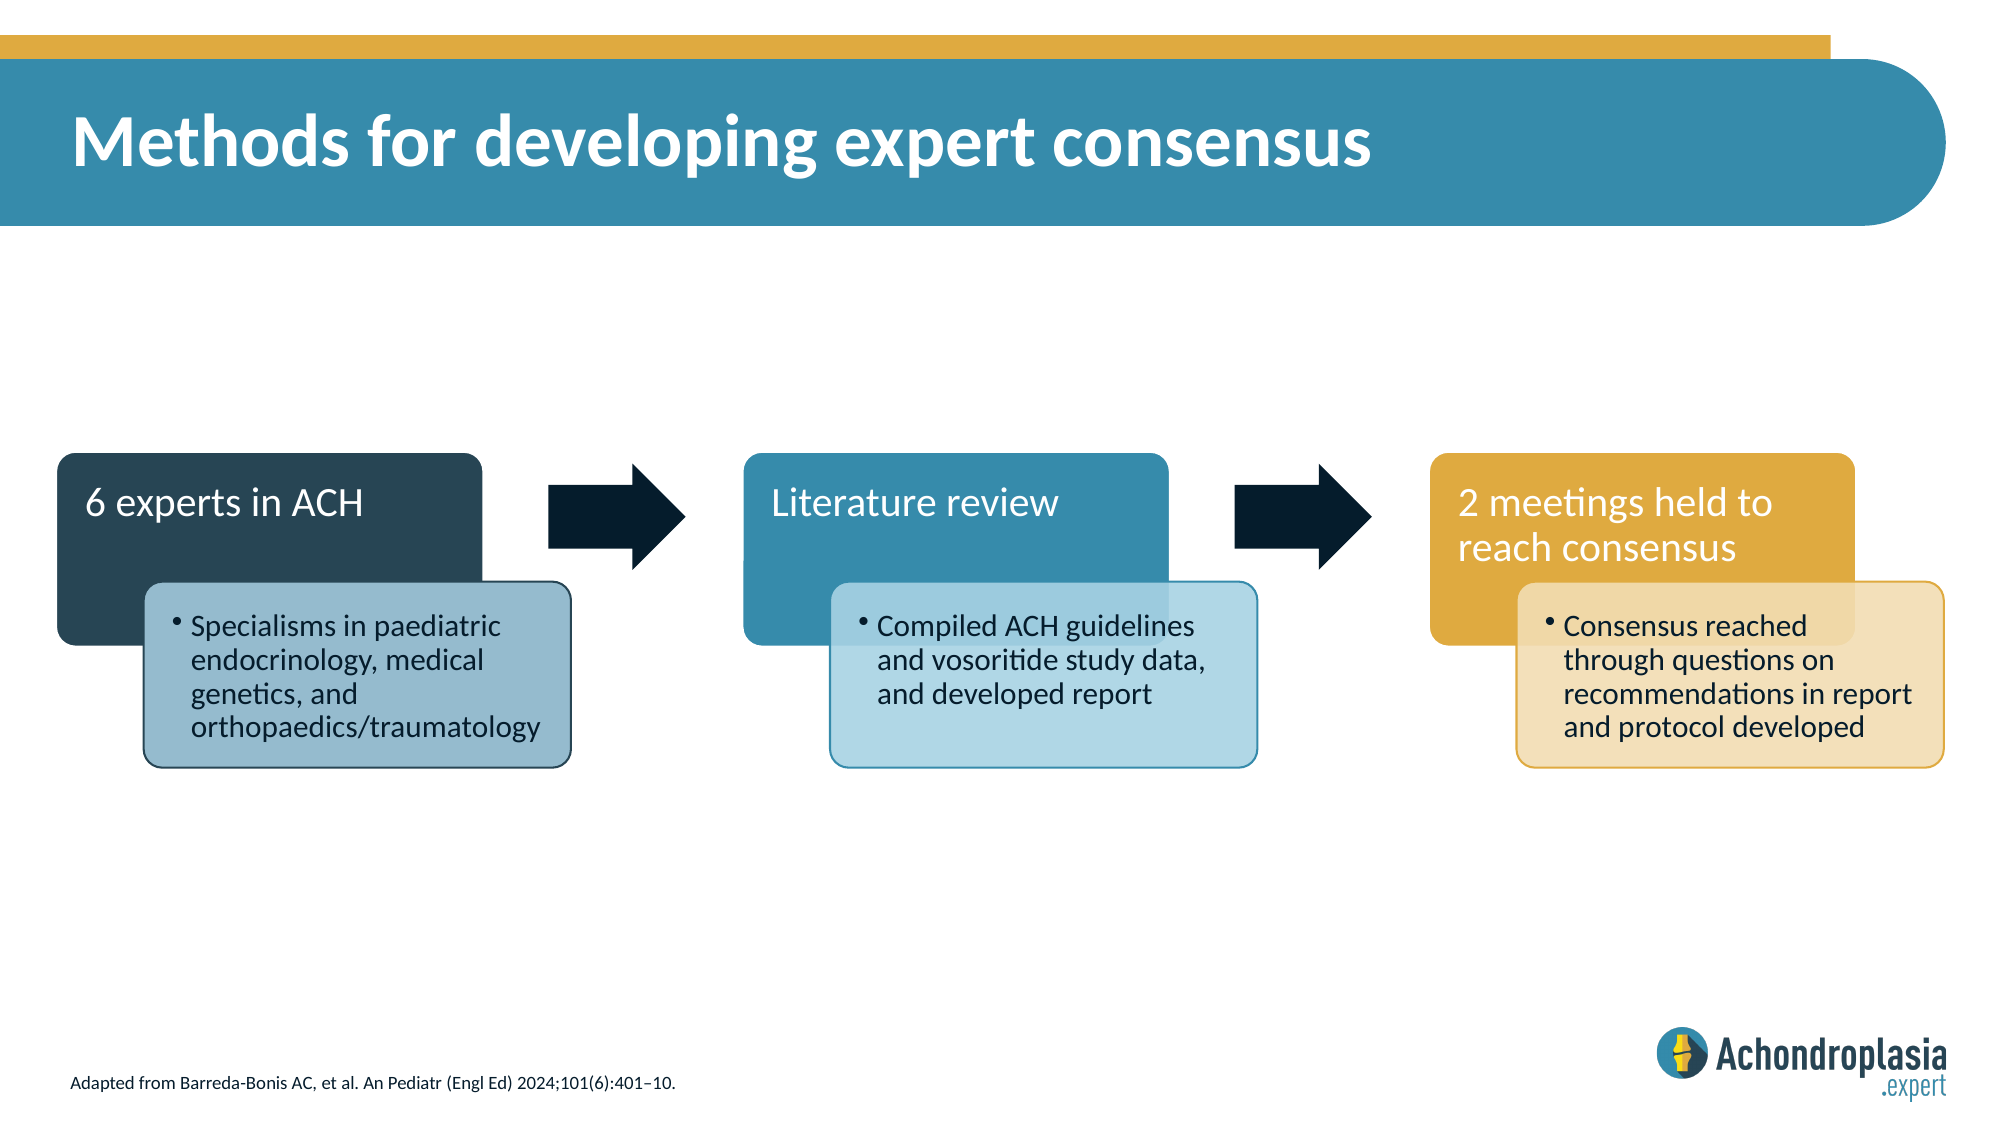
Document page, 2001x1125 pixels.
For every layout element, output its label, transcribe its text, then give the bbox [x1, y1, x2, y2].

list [55, 237, 1945, 982]
title Methods for developing expert consensus [56, 59, 1888, 225]
picture [1656, 1027, 1947, 1102]
footer Adapted from Barreda-Bonis AC, et al. An Pediatr (Engl Ed) 2024;101(6):401–10. [55, 1005, 1656, 1102]
